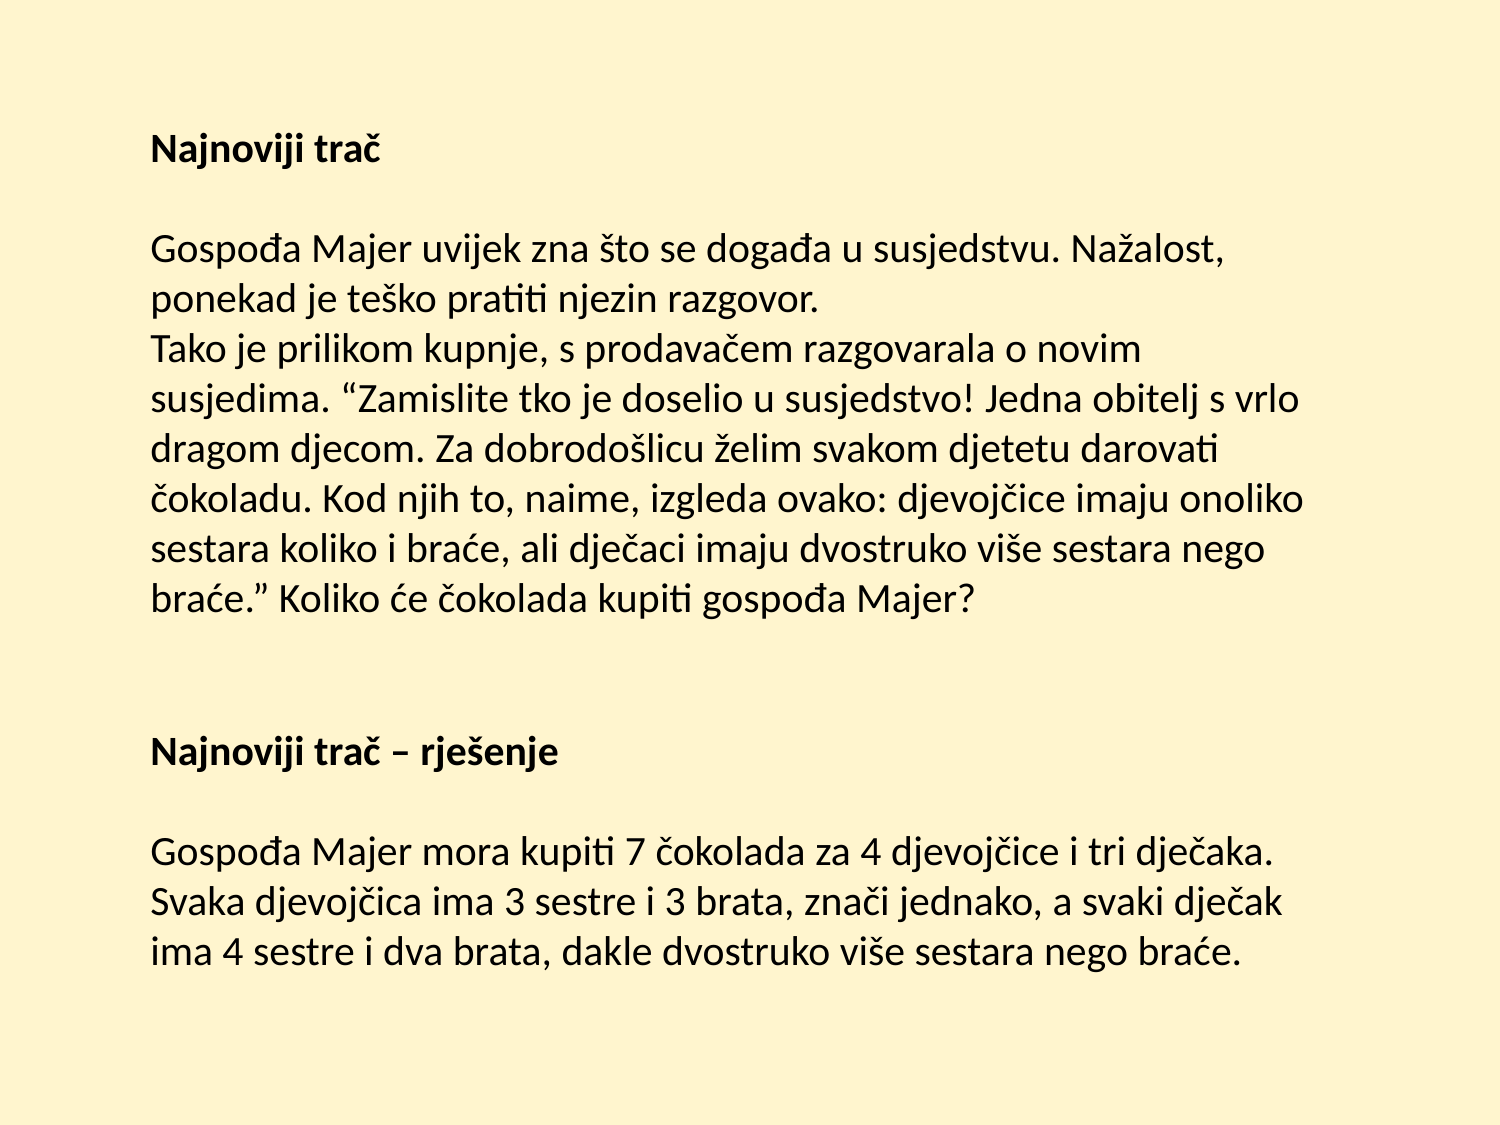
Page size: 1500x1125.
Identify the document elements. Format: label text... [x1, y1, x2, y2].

text_box Najnoviji trač – rješenje Gospođa Majer mora kupiti 7 čokolada za 4 djevojčice i tri dječaka. Svaka djevojčica ima 3 sestre i 3 brata, znači jednako, a svaki dječak ima 4 sestre i dva brata, dakle dvostruko više sestara nego braće. [135, 716, 1329, 981]
text_box Najnoviji trač Gospođa Majer uvijek zna što se događa u susjedstvu. Nažalost, ponekad je teško pratiti njezin razgovor. Tako je prilikom kupnje, s prodavačem razgovarala o novim susjedima. “Zamislite tko je doselio u susjedstvo! Jedna obitelj s vrlo dragom djecom. Za dobrodošlicu želim svakom djetetu darovati čokoladu. Kod njih to, naime, izgleda ovako: djevojčice imaju onoliko sestara koliko i braće, ali dječaci imaju dvostruko više sestara nego braće.” Koliko će čokolada kupiti gospođa Majer? [135, 113, 1329, 629]
